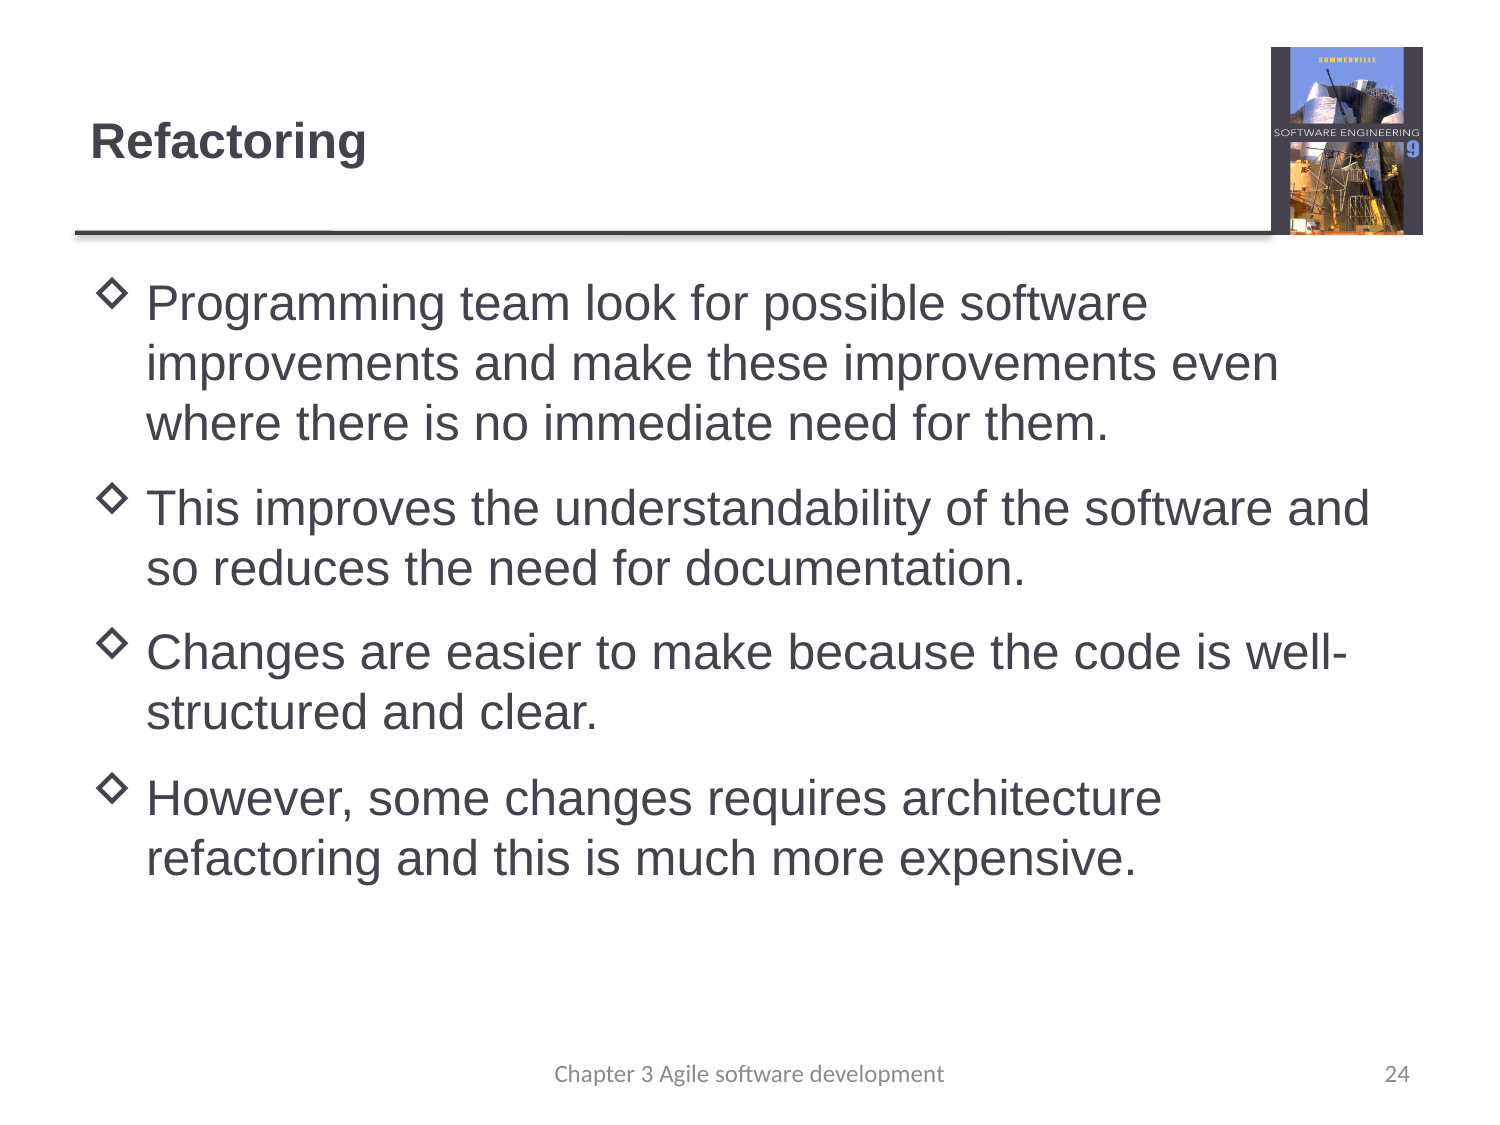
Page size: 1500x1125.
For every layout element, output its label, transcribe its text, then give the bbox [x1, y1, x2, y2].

slide_number 24 [1074, 1042, 1425, 1103]
picture [1272, 47, 1423, 235]
footer Chapter 3 Agile software development [512, 1042, 988, 1103]
list Programming team look for possible software improvements and make these improvements even where there is no immediate need for them. This improves the understandability of the software and so reduces the need for documentation. Changes are easier to make because the code is well-structured and clear. However, some changes requires architecture refactoring and this is much more expensive. [75, 262, 1425, 1005]
title Refactoring [74, 44, 1272, 233]
